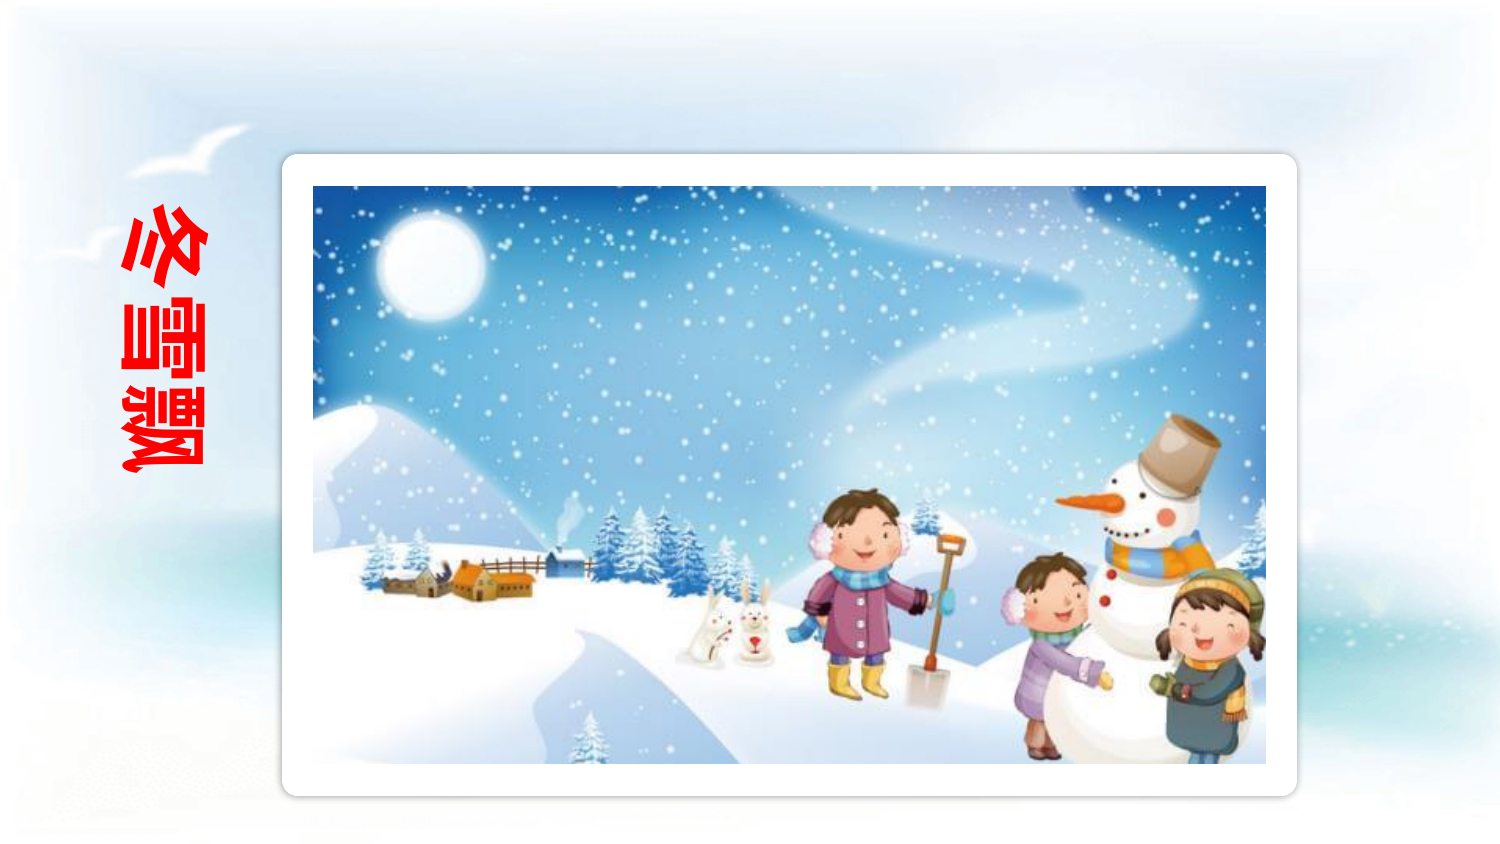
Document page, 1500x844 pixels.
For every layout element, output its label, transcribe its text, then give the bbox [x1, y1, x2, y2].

picture [0, 0, 1500, 844]
text_box 冬雪飘 [88, 185, 230, 479]
